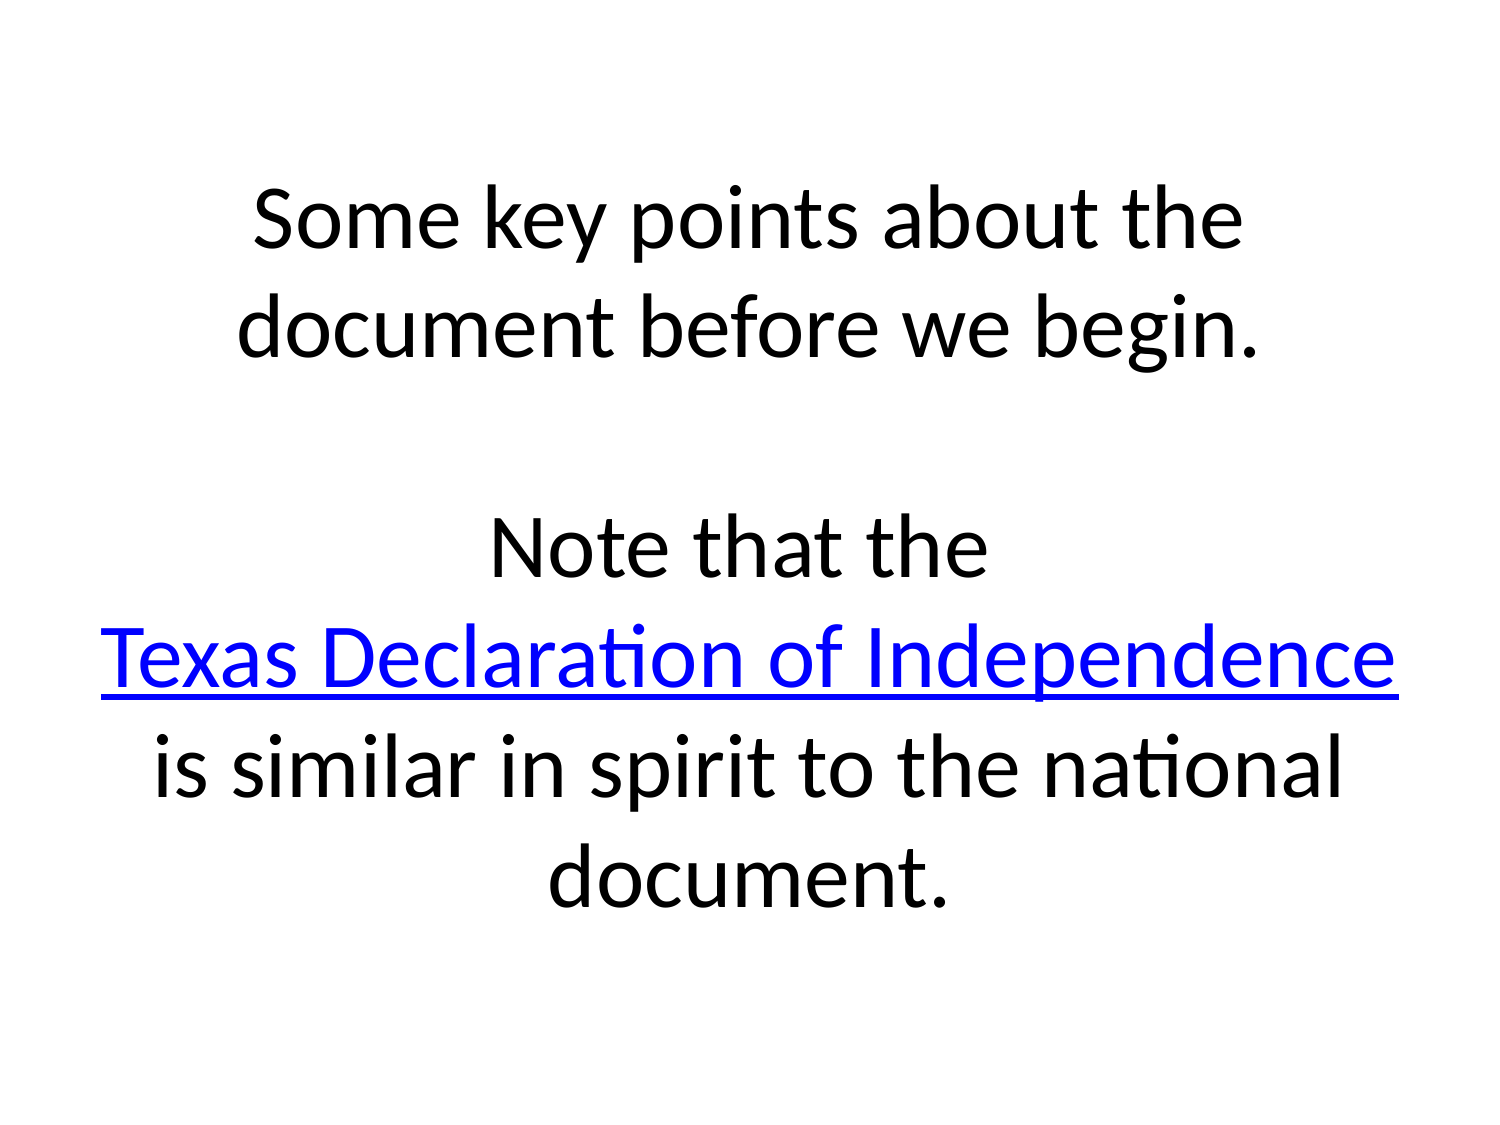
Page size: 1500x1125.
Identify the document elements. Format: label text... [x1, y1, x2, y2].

title Some key points about the document before we begin. Note that the Texas Declaration of Independence is similar in spirit to the national document. [74, 44, 1426, 1038]
